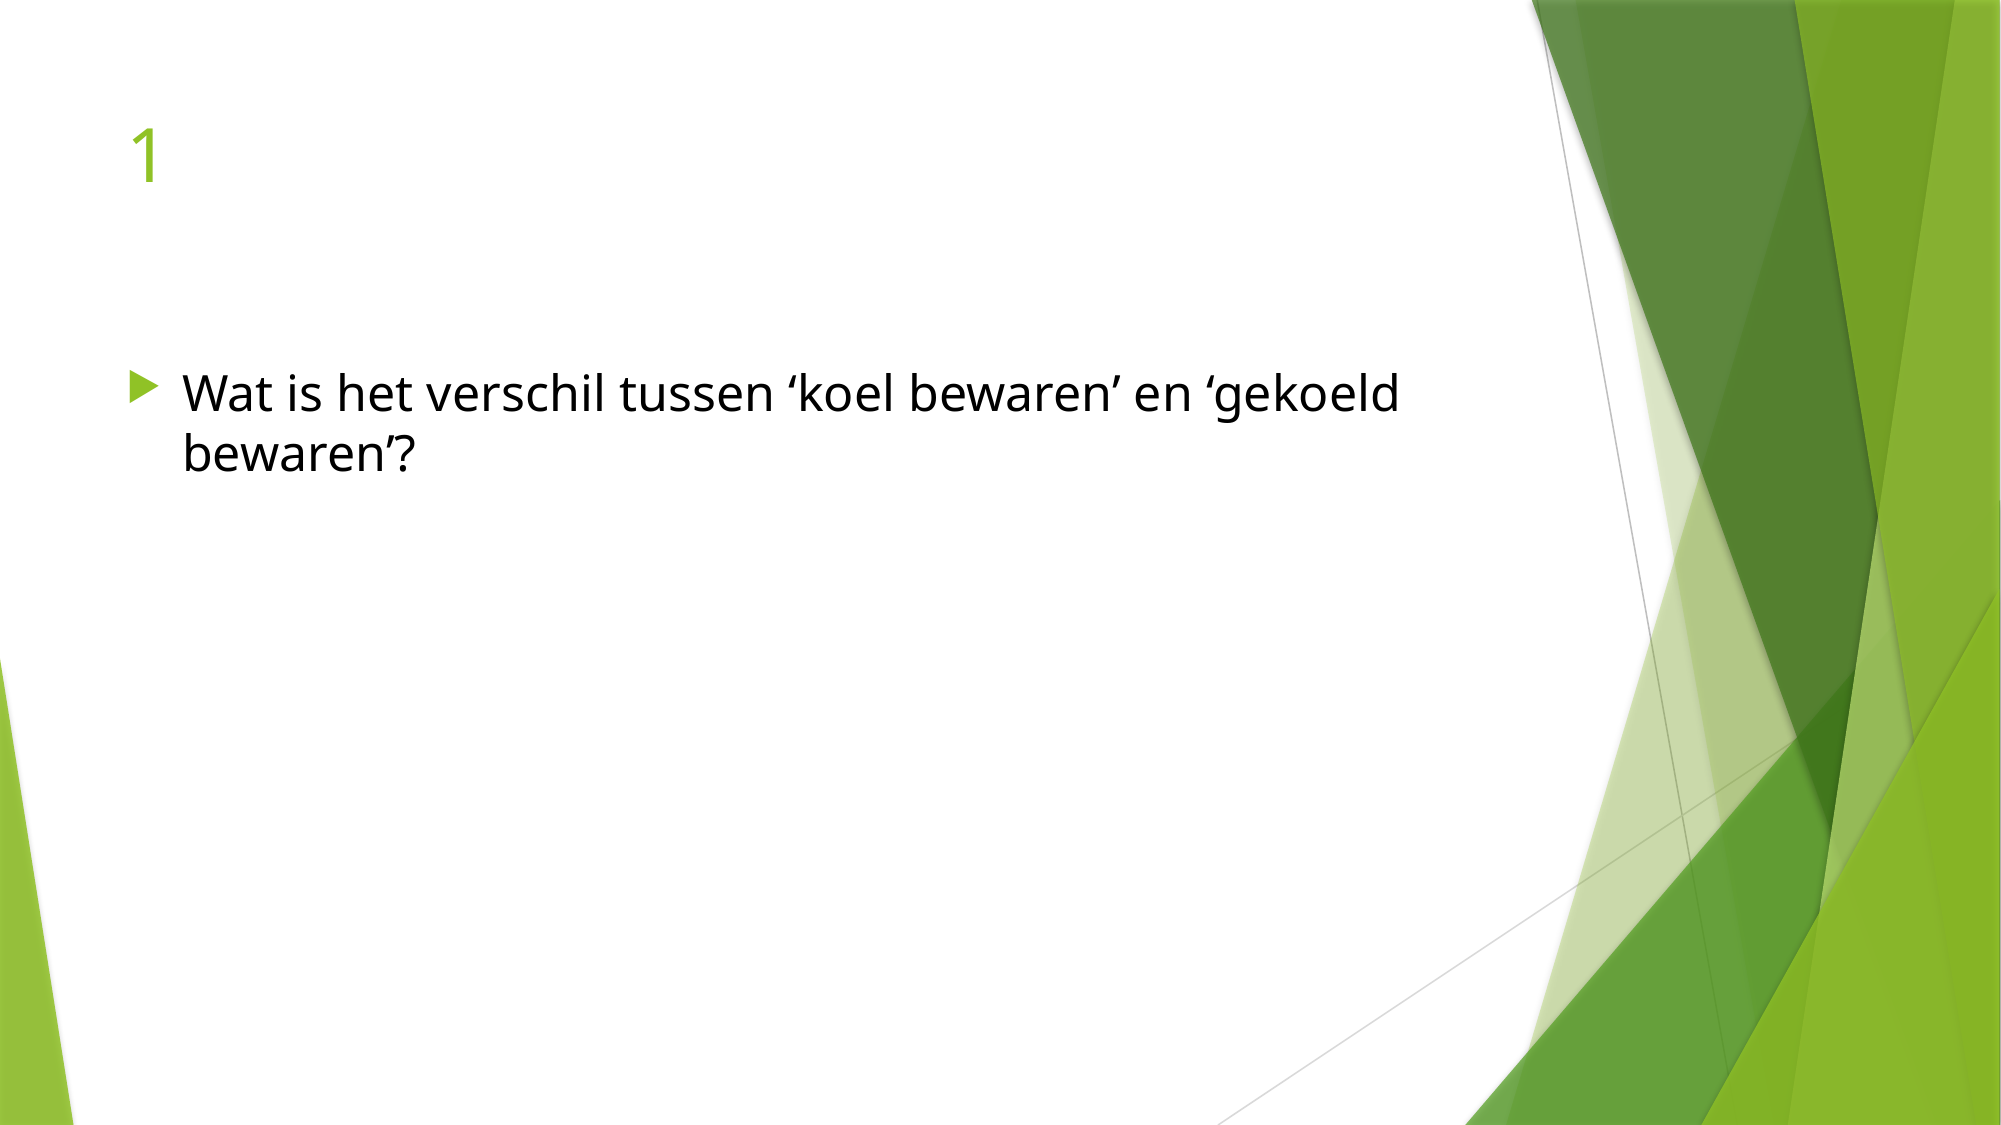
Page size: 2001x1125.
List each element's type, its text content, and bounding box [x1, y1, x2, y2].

list Wat is het verschil tussen ‘koel bewaren’ en ‘gekoeld bewaren’? [111, 354, 1522, 992]
title 1 [111, 99, 1522, 317]
